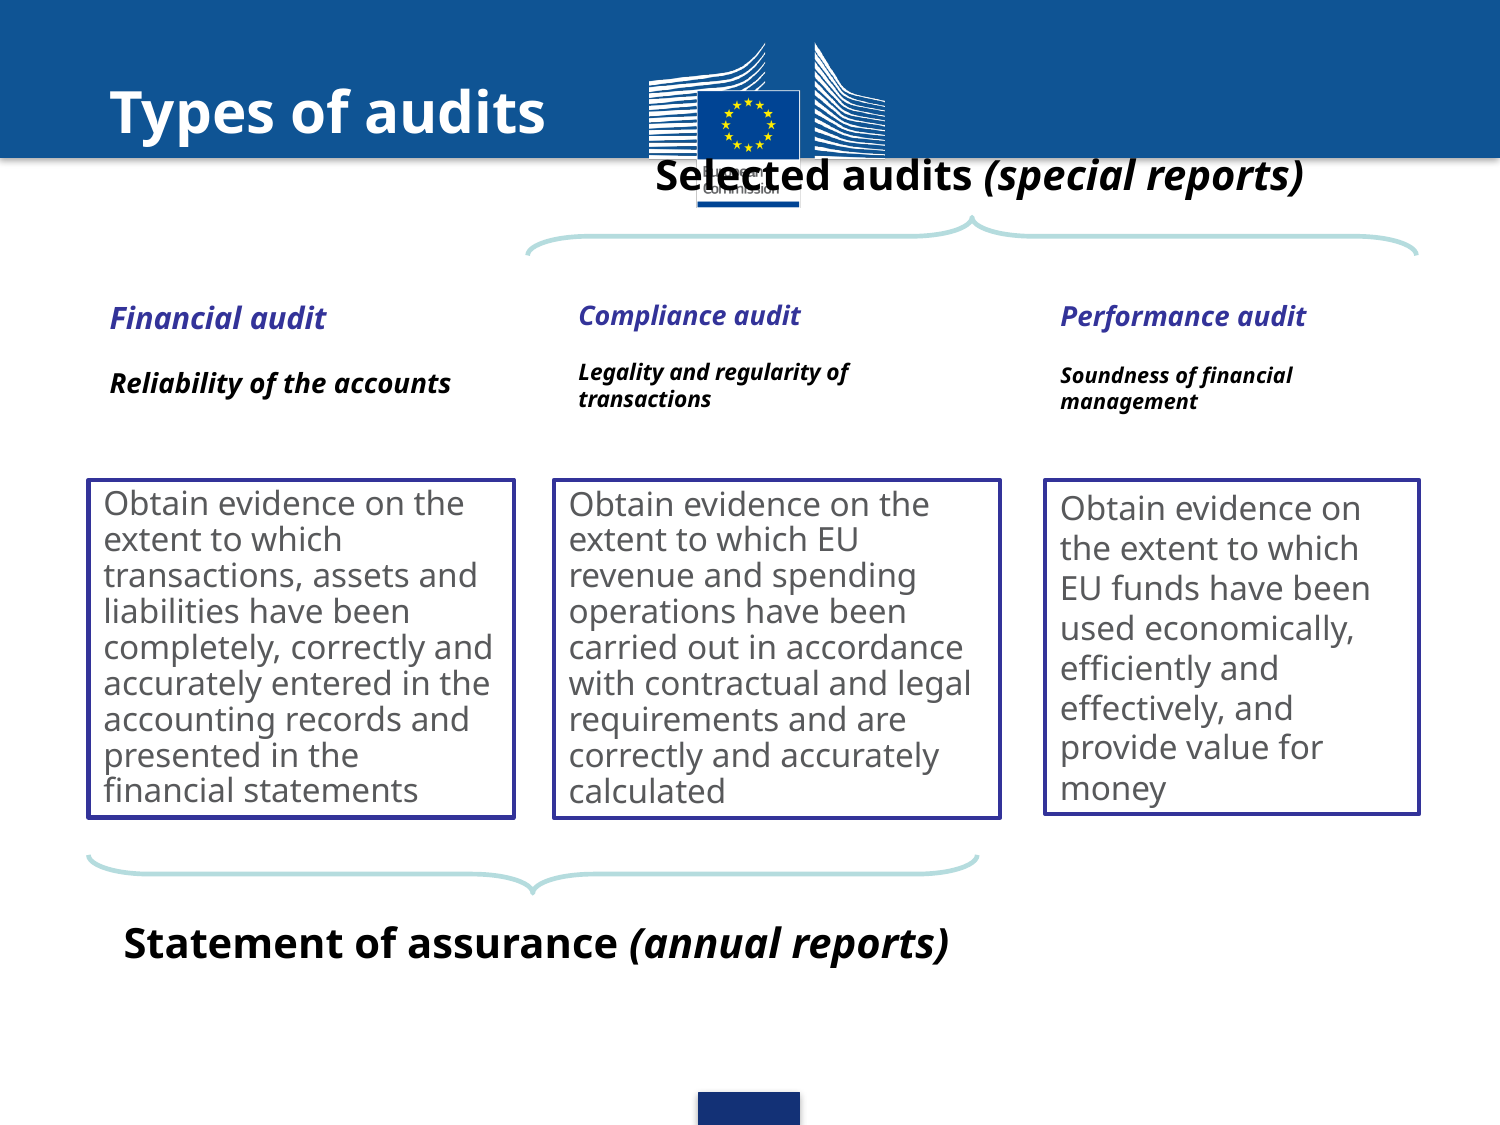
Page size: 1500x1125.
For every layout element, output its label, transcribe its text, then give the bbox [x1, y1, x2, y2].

text_box Statement of assurance (annual reports) [95, 915, 978, 976]
picture [649, 42, 885, 74]
text_box Obtain evidence on the extent to which transactions, assets and liabilities have been completely, correctly and accurately entered in the accounting records and presented in the financial statements [86, 478, 516, 820]
text_box [526, 216, 1418, 256]
title Types of audits [94, 74, 1418, 146]
list Financial audit Reliability of the accounts [94, 290, 514, 409]
text_box Obtain evidence on the extent to which EU funds have been used economically, efficiently and effectively, and provide value for money [1043, 478, 1421, 816]
list Performance audit Soundness of financial management [1045, 290, 1420, 424]
text_box Obtain evidence on the extent to which EU revenue and spending operations have been carried out in accordance with contractual and legal requirements and are correctly and accurately calculated [552, 478, 1002, 820]
text_box [87, 854, 978, 894]
list Compliance audit Legality and regularity of transactions [563, 290, 1000, 421]
text_box Selected audits (special reports) [584, 147, 1376, 208]
